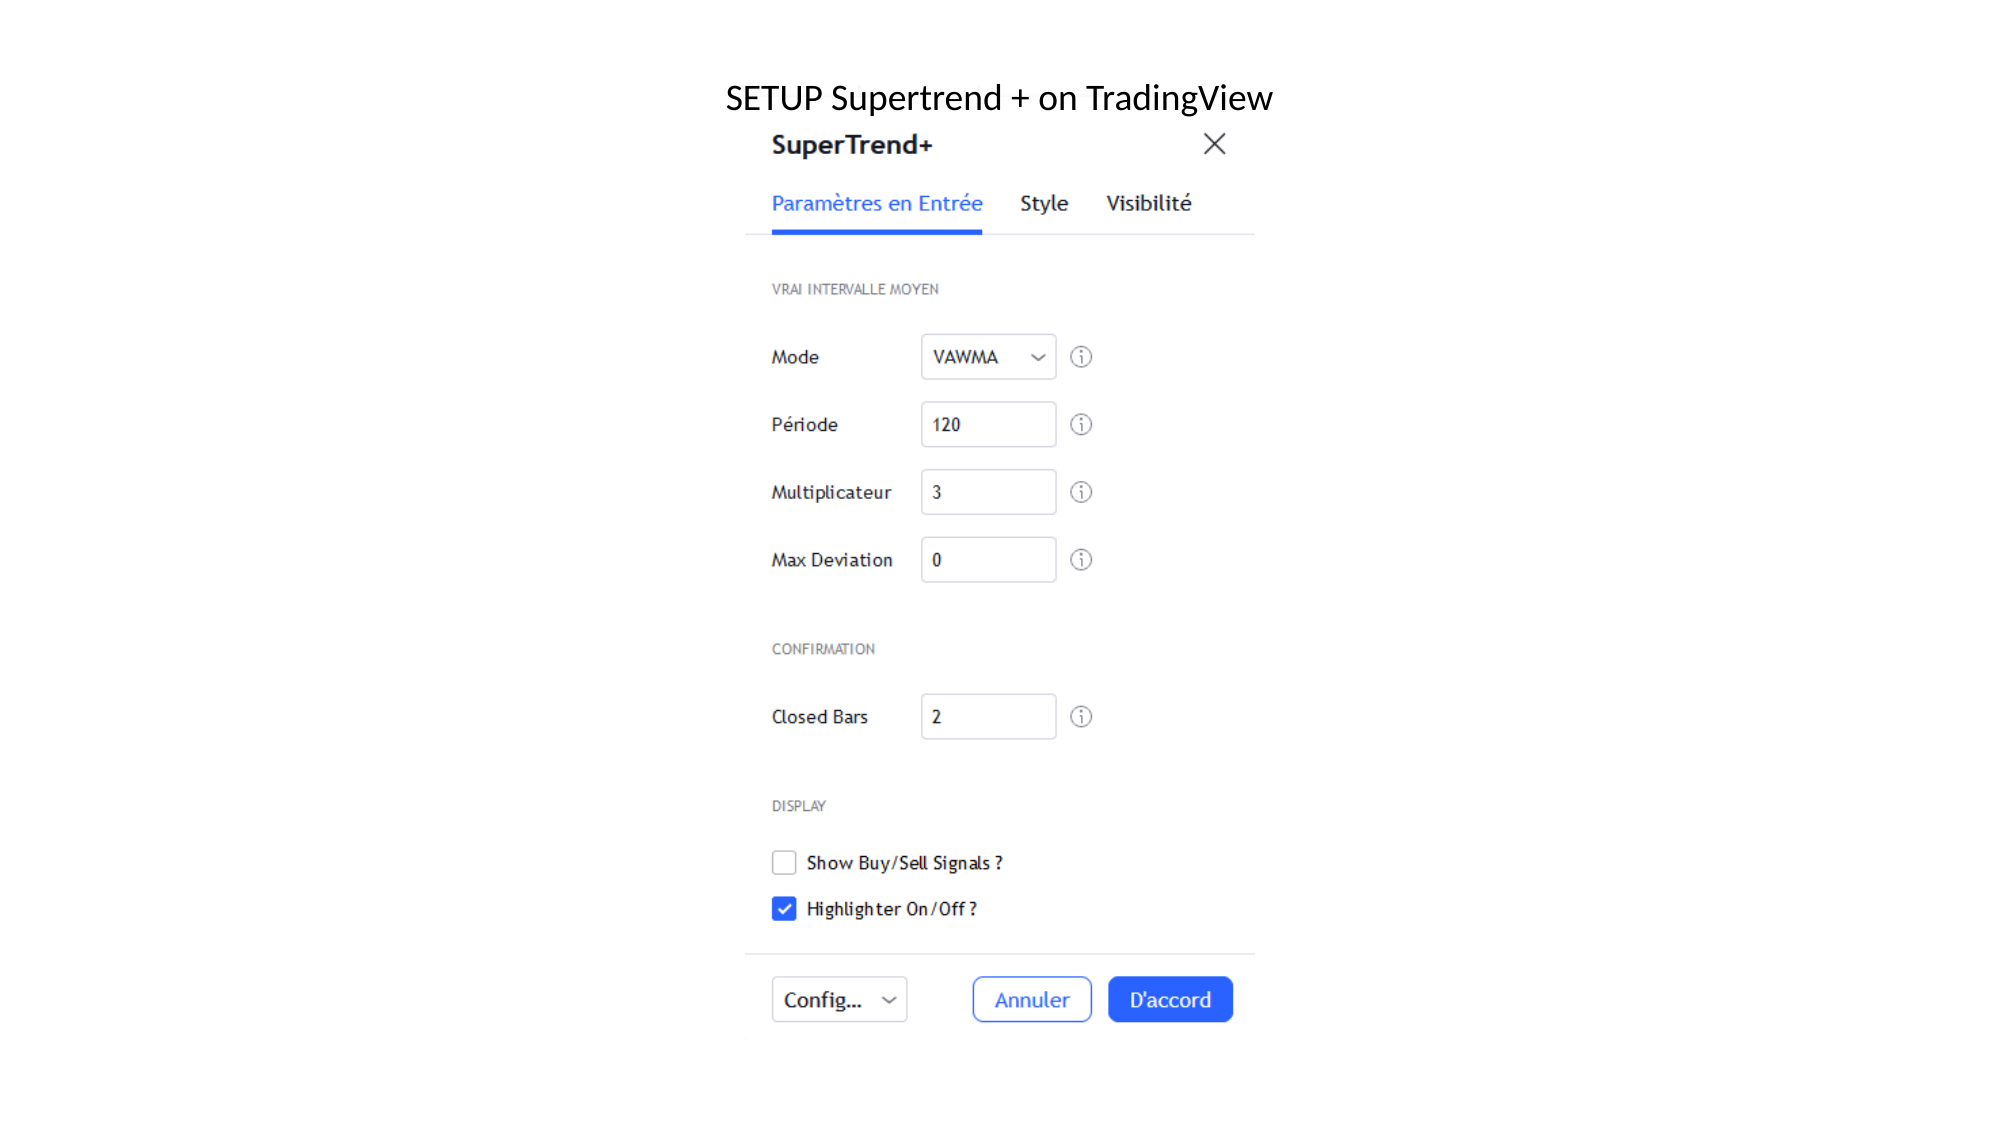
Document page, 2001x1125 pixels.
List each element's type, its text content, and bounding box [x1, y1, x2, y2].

text_box SETUP Supertrend + on TradingView [711, 66, 1289, 126]
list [745, 85, 1255, 1040]
